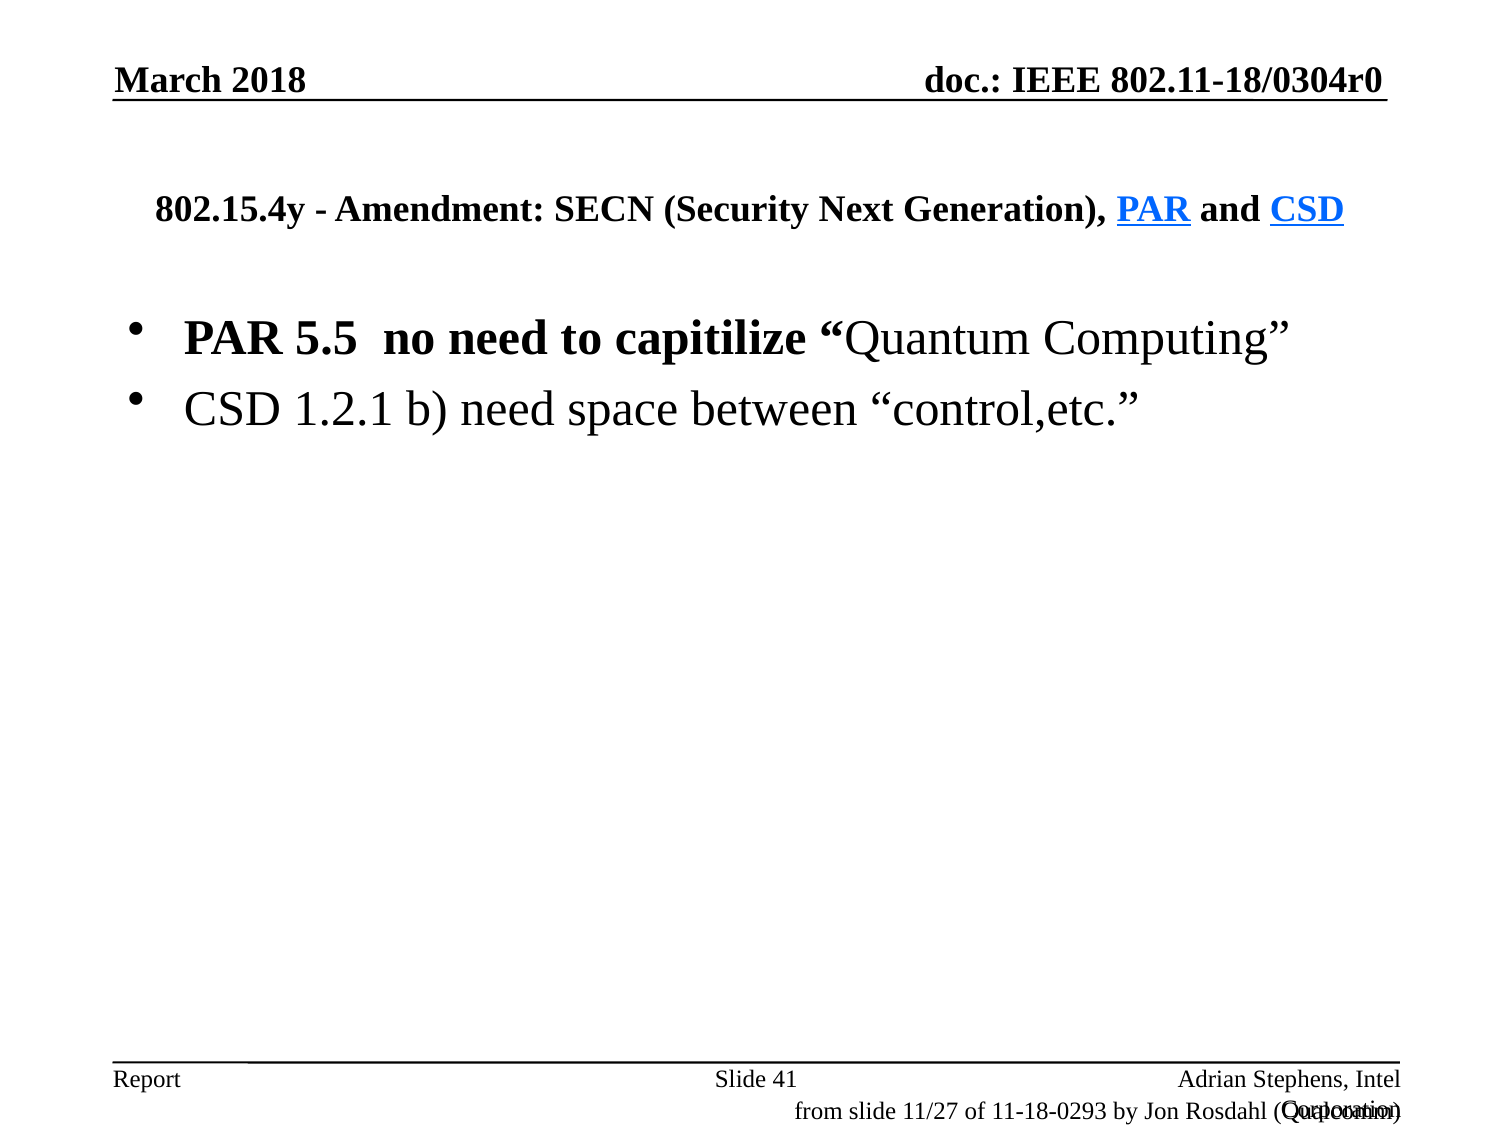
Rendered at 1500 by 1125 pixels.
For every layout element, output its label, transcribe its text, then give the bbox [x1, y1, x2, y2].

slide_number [114, 54, 374, 101]
footer Adrian Stephens, Intel Corporation [1141, 1061, 1402, 1087]
slide_number Slide 41 [711, 1061, 801, 1093]
text_box from slide 11/27 of 11-18-0293 by Jon Rosdahl (Qualcomm) [343, 1087, 1417, 1125]
title 802.15.4y - Amendment: SECN (Security Next Generation), PAR and CSD [112, 174, 1388, 238]
list PAR 5.5 no need to capitilize “Quantum Computing” CSD 1.2.1 b) need space between “control,etc.” [112, 297, 1388, 917]
